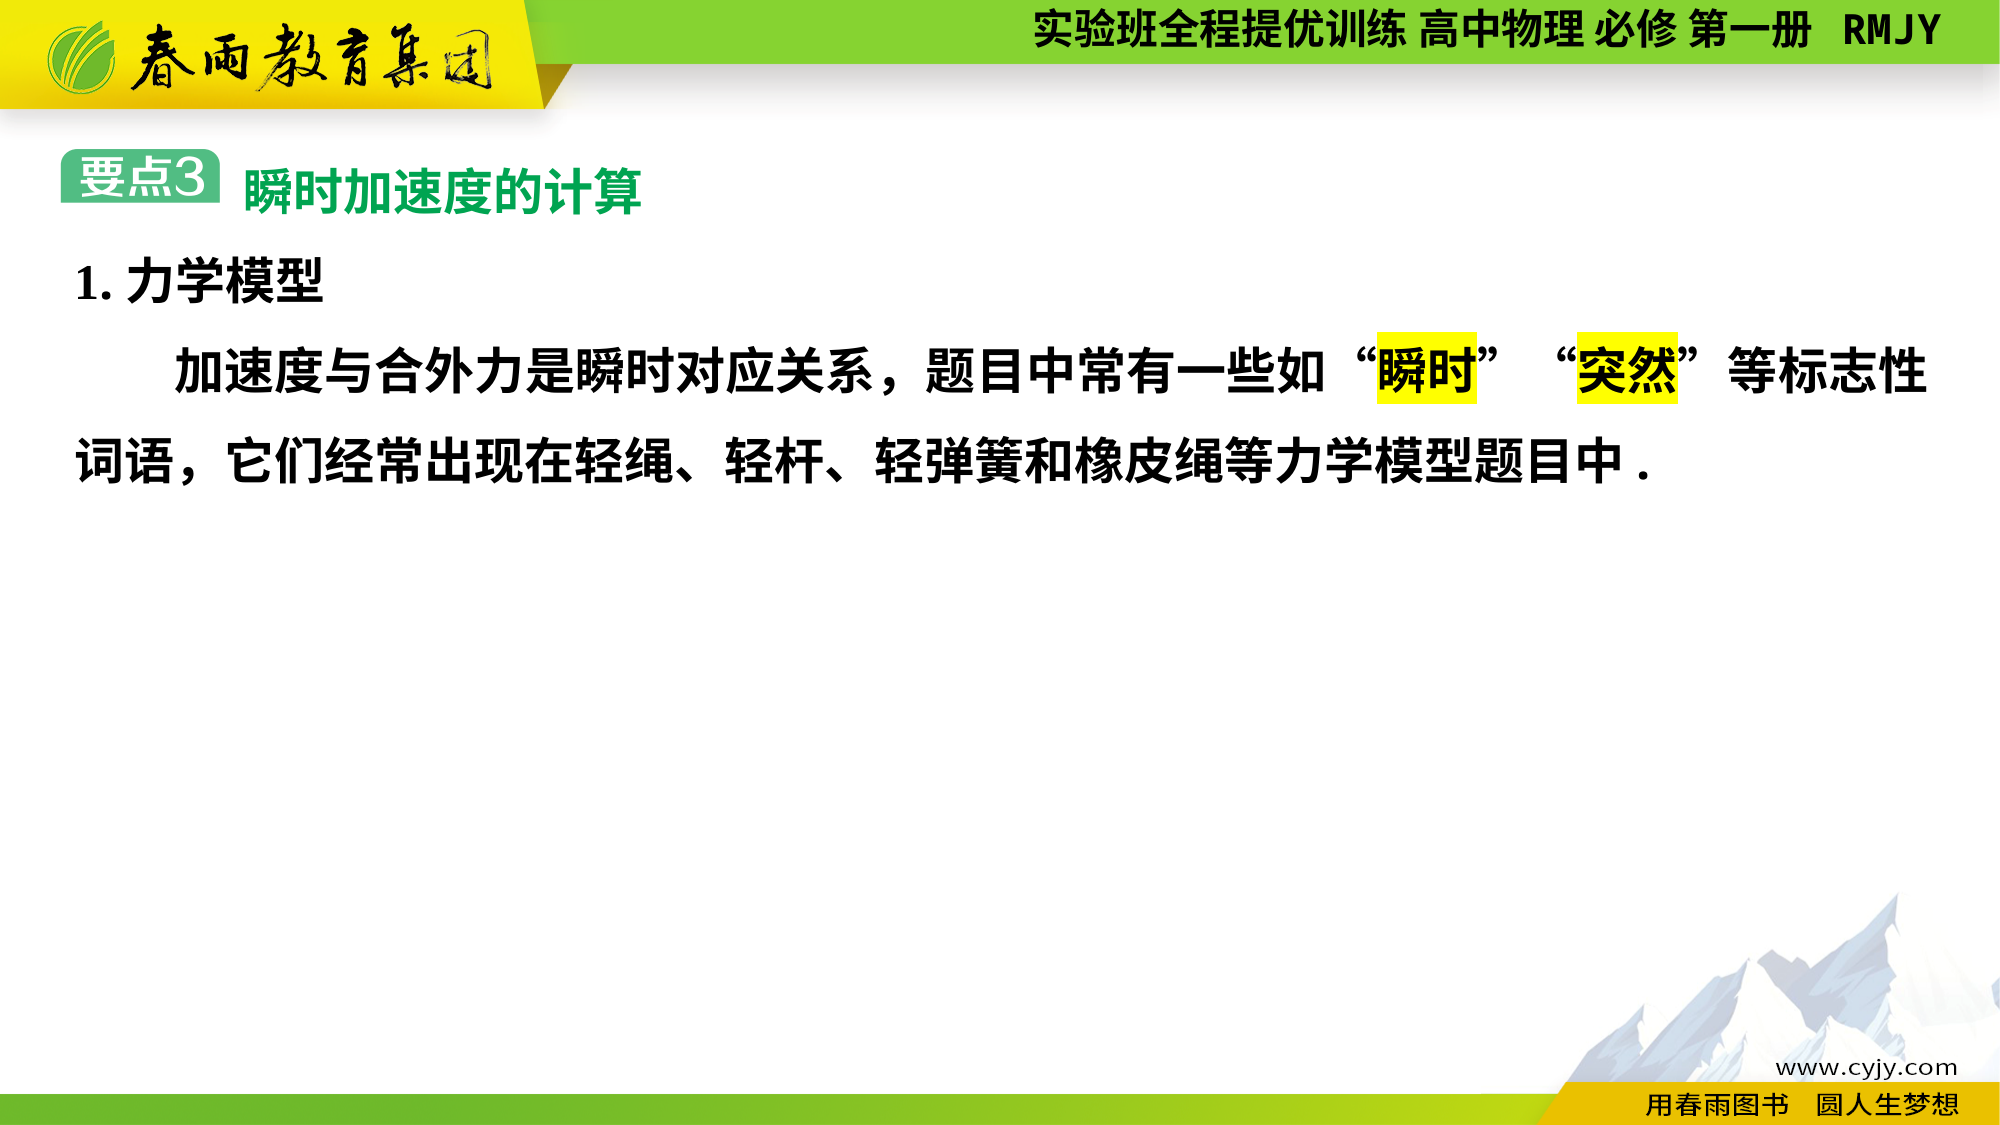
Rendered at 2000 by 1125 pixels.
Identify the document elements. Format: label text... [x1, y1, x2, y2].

list 瞬时加速度的计算 1.力学模型 加速度与合外力是瞬时对应关系，题目中常有一些如“瞬时”“突然”等标志性词语，它们经常出现在轻绳、轻杆、轻弹簧和橡皮绳等力学模型题目中. [59, 122, 1944, 502]
picture [0, 0, 2000, 1125]
